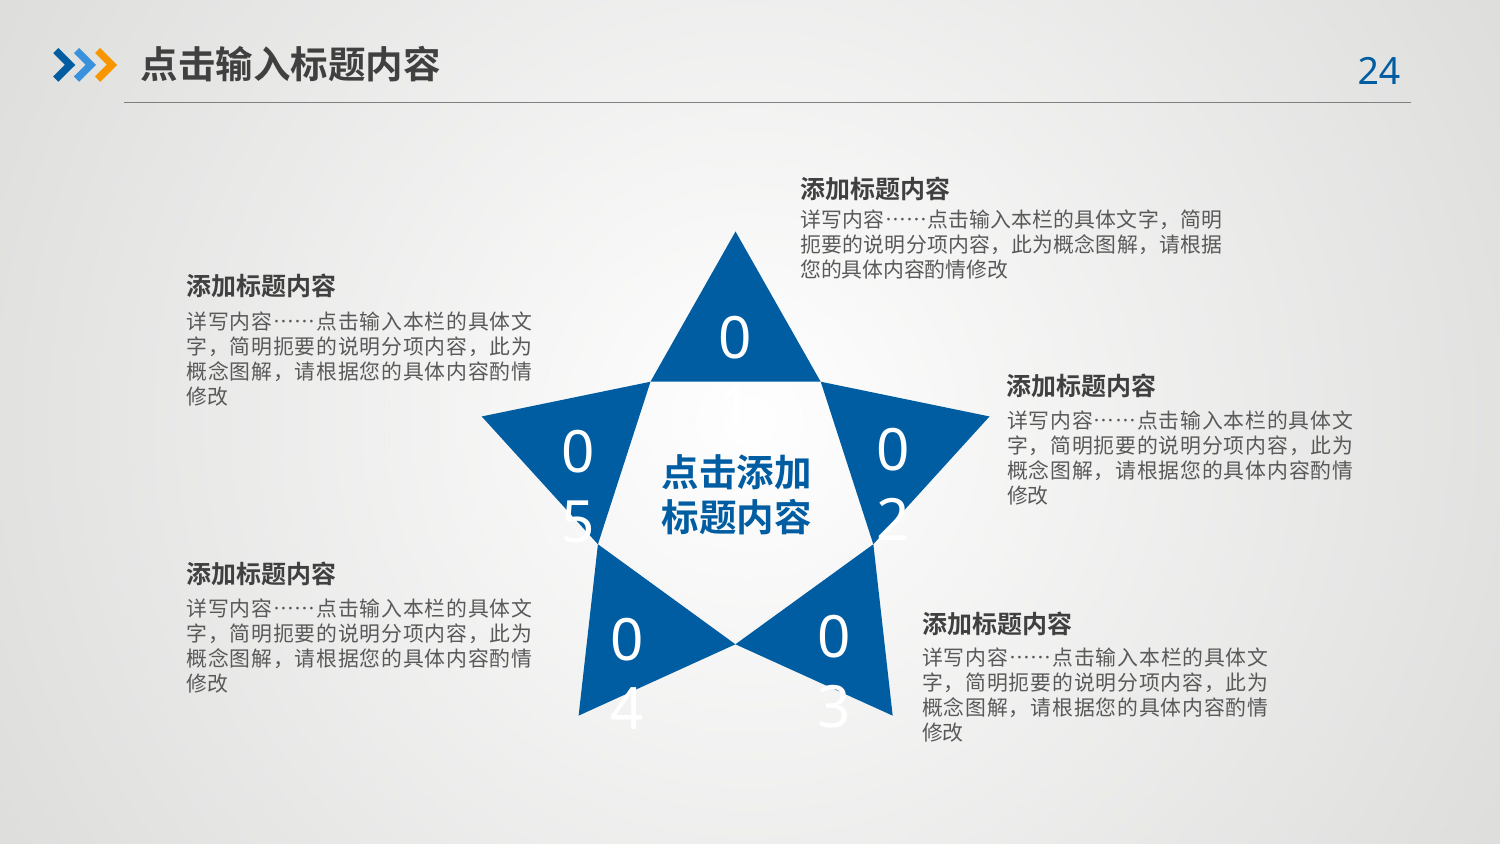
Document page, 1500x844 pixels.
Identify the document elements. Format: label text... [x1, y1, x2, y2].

text_box 详写内容……点击输入本栏的具体文字，简明扼要的说明分项内容，此为概念图解，请根据您的具体内容酌情修改 [186, 308, 533, 409]
text_box 详写内容……点击输入本栏的具体文字，简明扼要的说明分项内容，此为概念图解，请根据您的具体内容酌情修改 [922, 644, 1269, 745]
text_box 添加标题内容 [922, 608, 1130, 639]
text_box 点击添加标题内容 [655, 449, 819, 540]
text_box 04 [598, 601, 657, 742]
text_box 详写内容……点击输入本栏的具体文字，简明扼要的说明分项内容，此为概念图解，请根据您的具体内容酌情修改 [800, 206, 1223, 282]
text_box 点击输入标题内容 [140, 32, 491, 95]
text_box 01 [705, 300, 765, 441]
text_box [578, 551, 735, 716]
text_box [820, 381, 990, 513]
text_box [481, 381, 651, 514]
text_box 详写内容……点击输入本栏的具体文字，简明扼要的说明分项内容，此为概念图解，请根据您的具体内容酌情修改 [186, 595, 533, 696]
text_box 05 [549, 414, 608, 554]
text_box 详写内容……点击输入本栏的具体文字，简明扼要的说明分项内容，此为概念图解，请根据您的具体内容酌情修改 [1007, 407, 1354, 508]
picture [0, 0, 1500, 844]
text_box 添加标题内容 [186, 270, 364, 301]
text_box [650, 231, 821, 382]
text_box 02 [863, 412, 923, 553]
text_box 添加标题内容 [186, 558, 384, 589]
text_box 添加标题内容 [800, 173, 1008, 204]
text_box 03 [804, 599, 864, 740]
text_box [735, 551, 893, 716]
text_box 添加标题内容 [1006, 370, 1214, 401]
